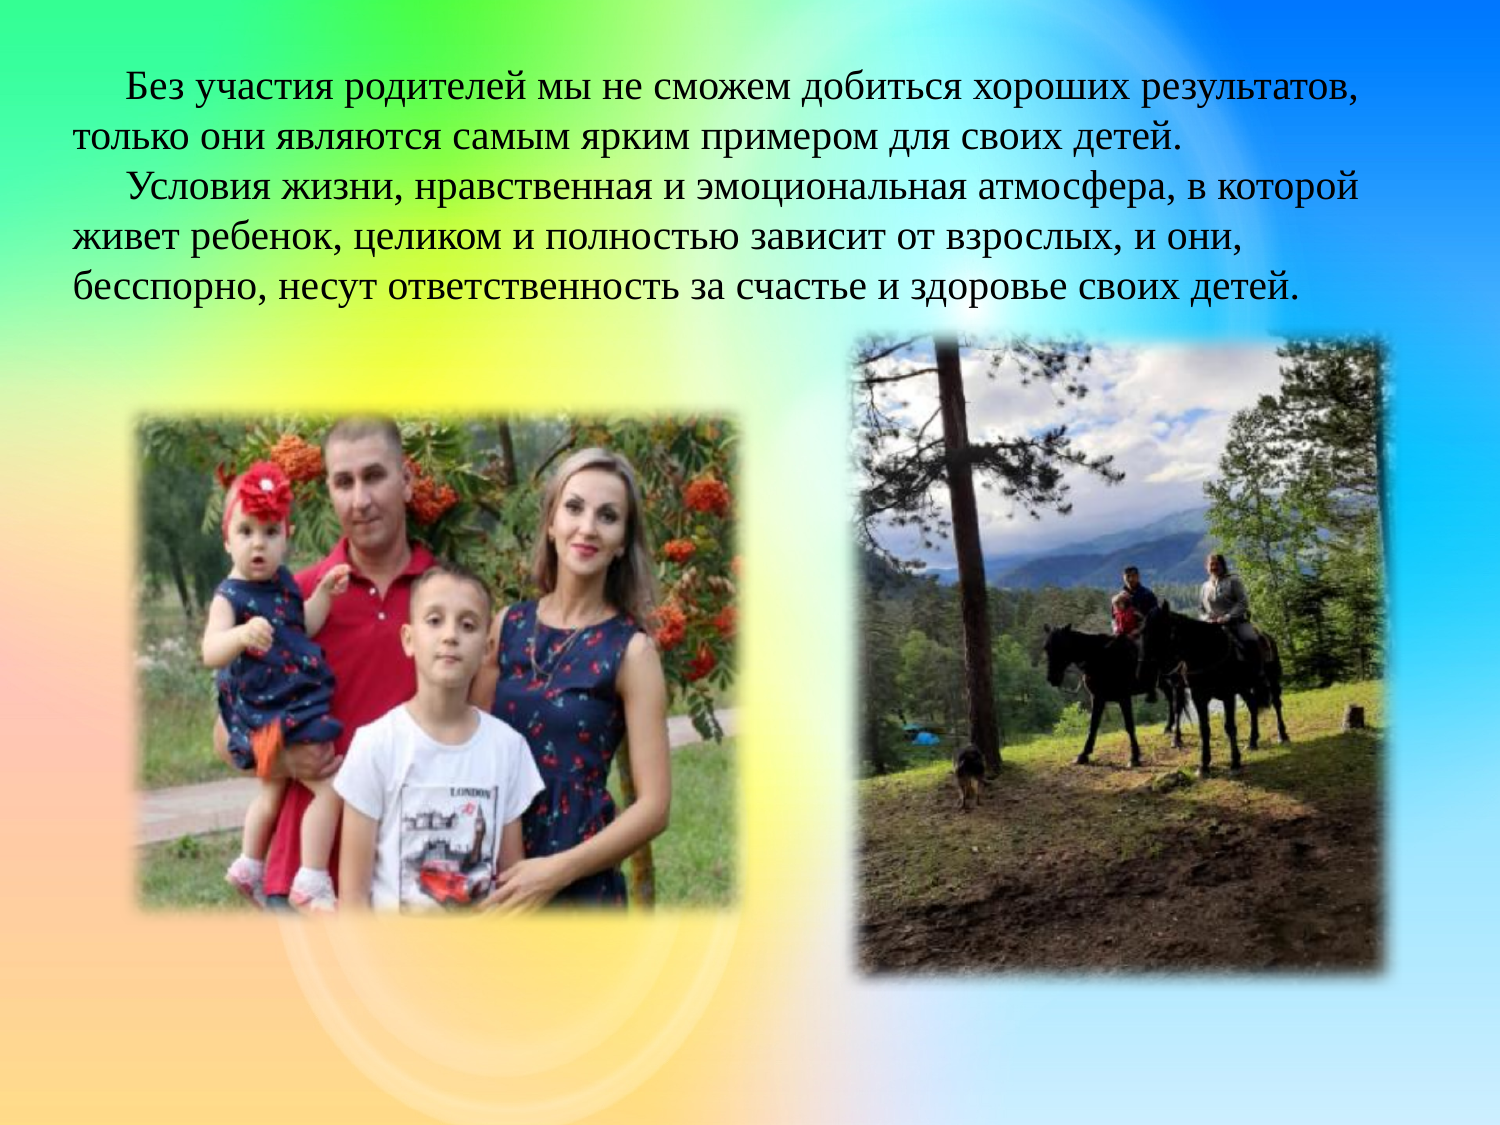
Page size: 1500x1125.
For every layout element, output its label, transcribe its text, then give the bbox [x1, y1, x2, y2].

picture [0, 0, 1500, 1125]
text_box Без участия родителей мы не сможем добиться хороших результатов, только они являются самым ярким примером для своих детей. Условия жизни, нравственная и эмоциональная атмосфера, в которой живет ребенок, целиком и полностью зависит от взрослых, и они, бесспорно, несут ответственность за счастье и здоровье своих детей. [57, 50, 1447, 315]
